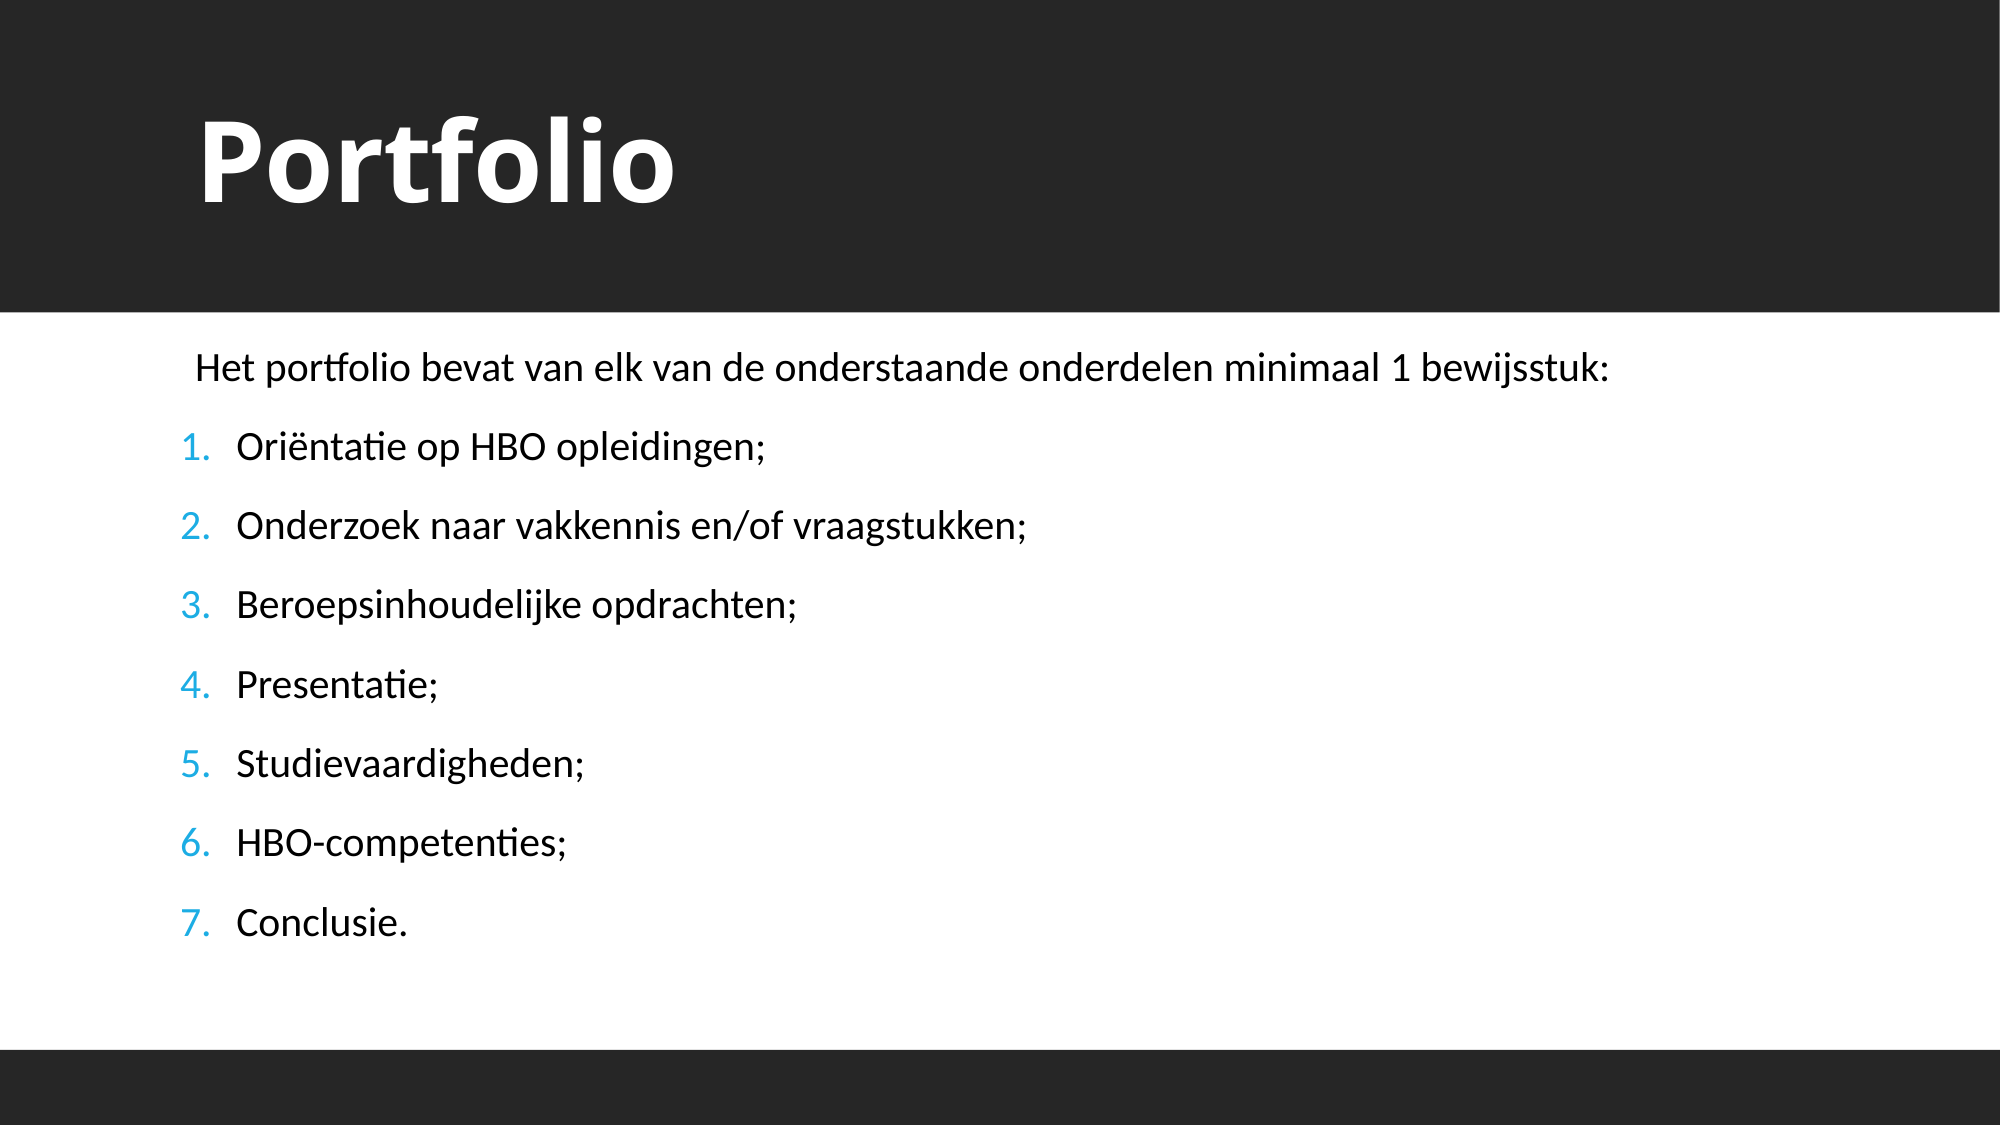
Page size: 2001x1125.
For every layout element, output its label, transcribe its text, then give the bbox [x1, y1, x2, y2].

text_box [0, 314, 2000, 1049]
list Het portfolio bevat van elk van de onderstaande onderdelen minimaal 1 bewijsstuk: Oriëntatie op HBO opleidingen; Onderzoek naar vakkennis en/of vraagstukken; Beroepsinhoudelijke opdrachten; Presentatie; Studievaardigheden; HBO-competenties; Conclusie. [179, 332, 1830, 963]
text_box [0, 0, 2000, 314]
text_box [0, 1049, 2000, 1125]
title Portfolio [180, 47, 1830, 285]
